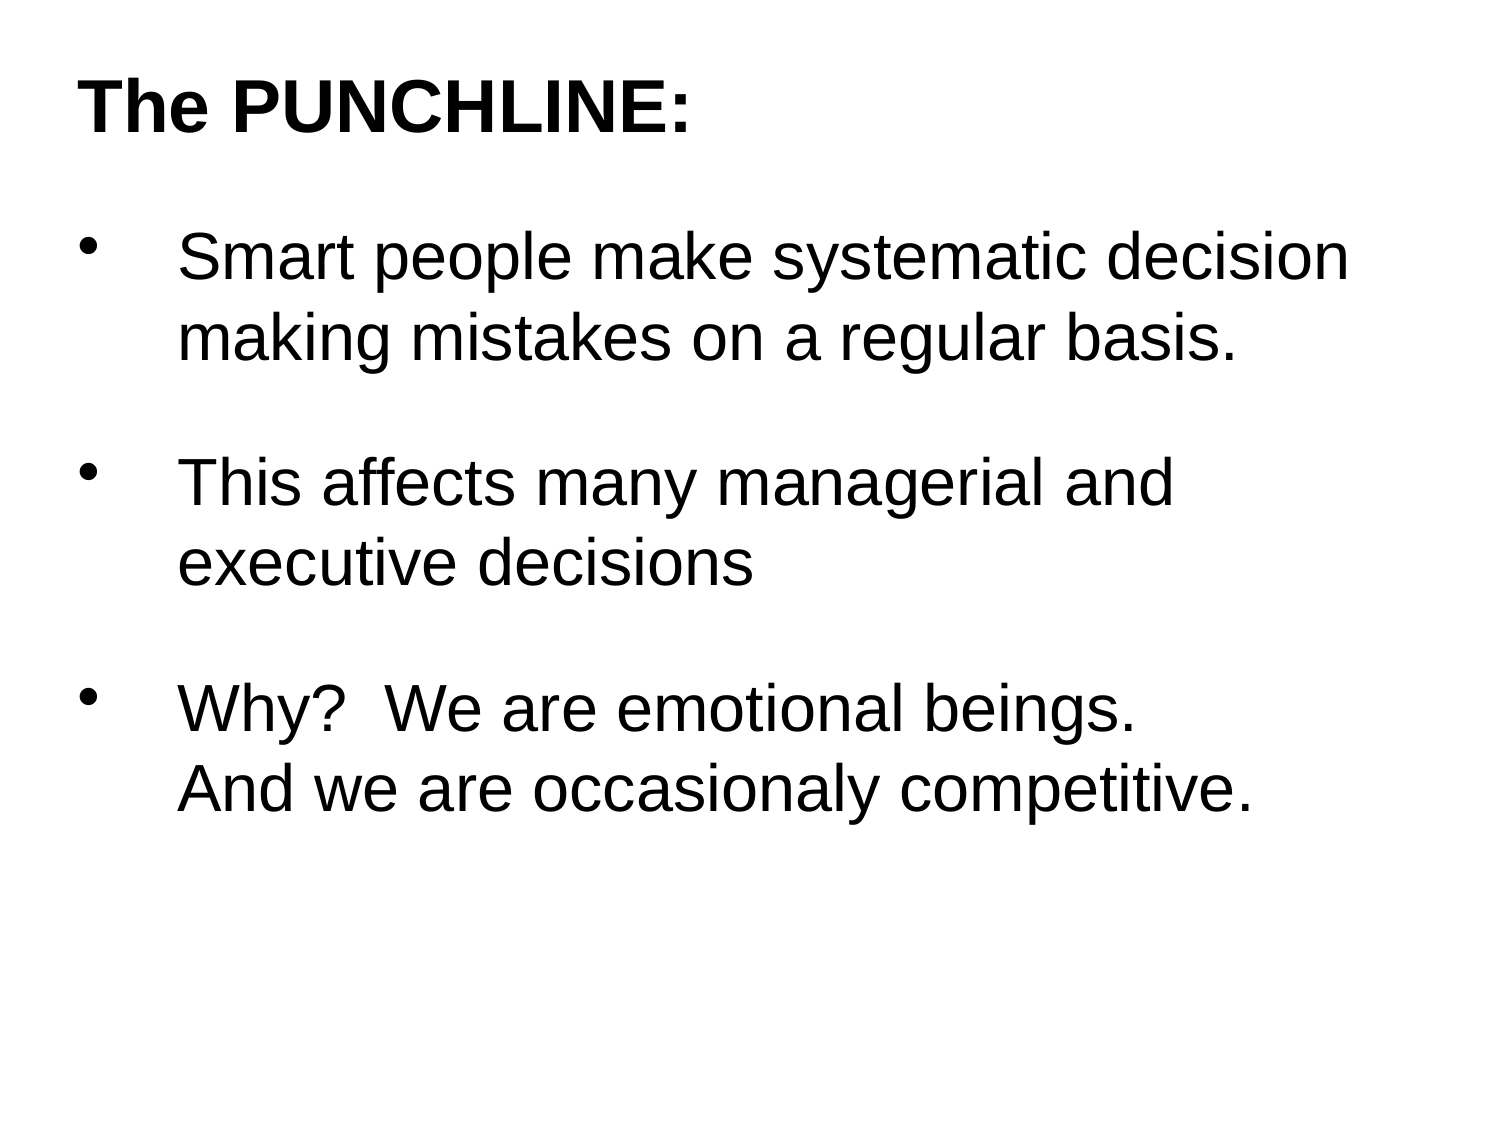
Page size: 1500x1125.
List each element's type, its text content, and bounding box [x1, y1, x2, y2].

subtitle The PUNCHLINE: Smart people make systematic decision making mistakes on a regular basis. This affects many managerial and executive decisions Why? We are emotional beings. And we are occasionaly competitive. [62, 49, 1426, 1076]
